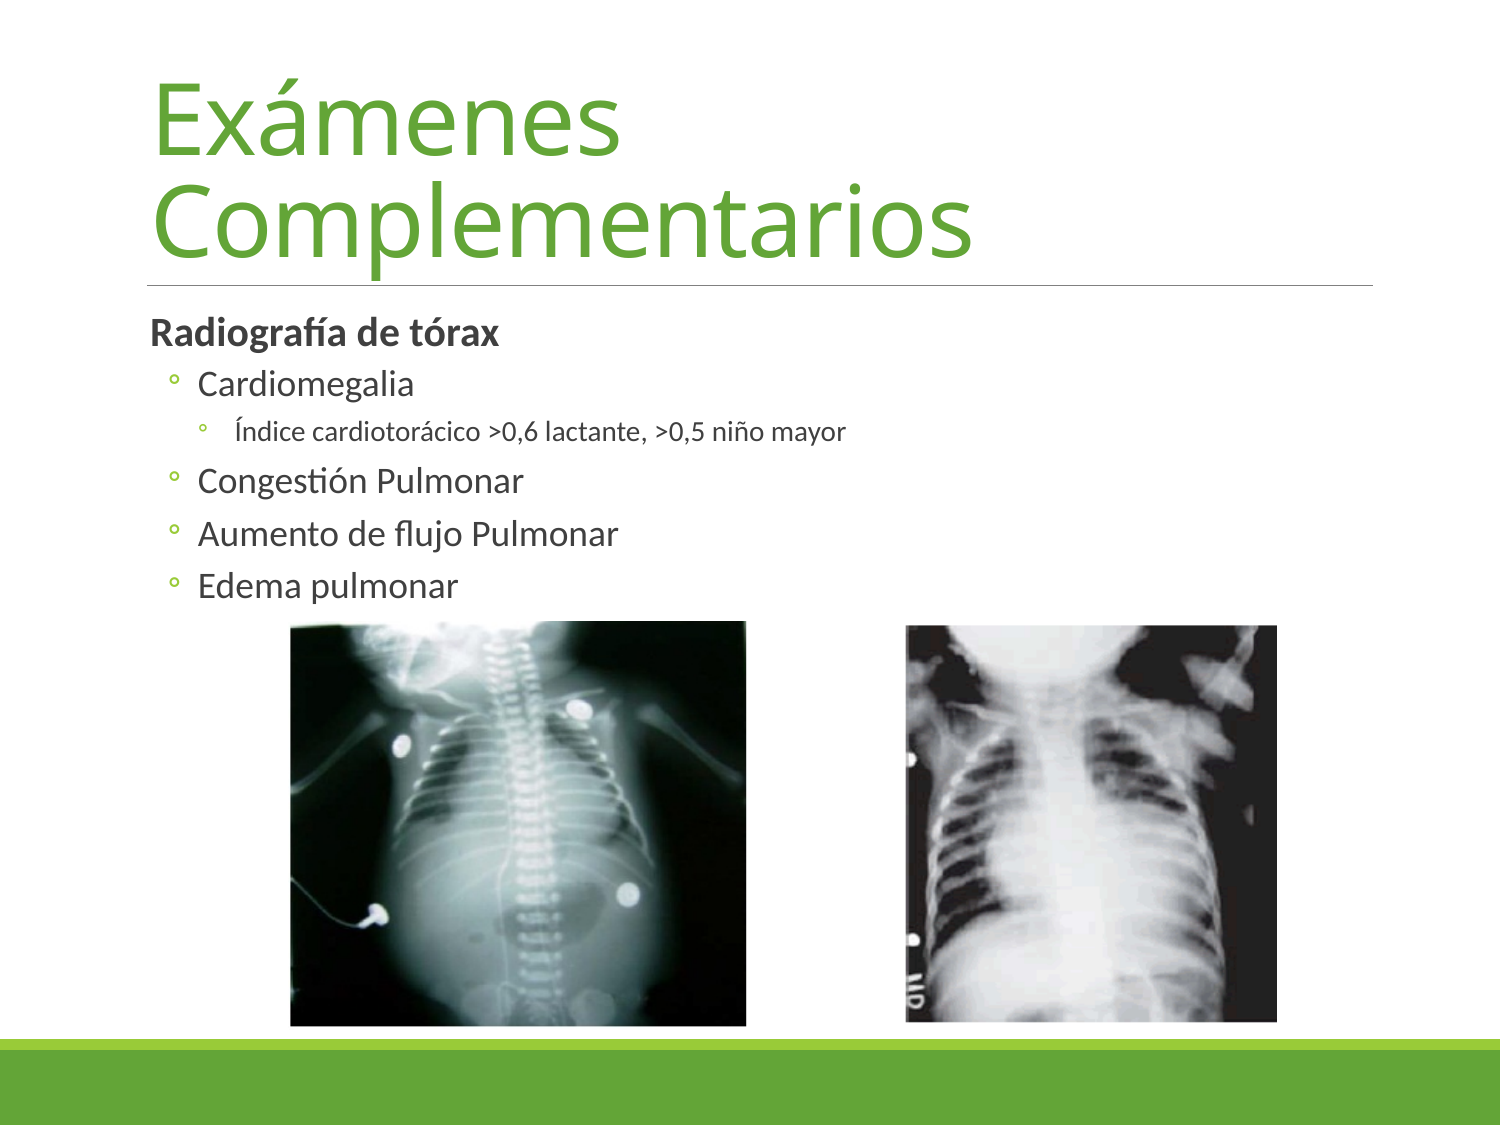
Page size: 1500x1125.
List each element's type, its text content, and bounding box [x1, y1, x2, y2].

picture [288, 621, 751, 1031]
list Radiografía de tórax Cardiomegalia Índice cardiotorácico >0,6 lactante, >0,5 niño mayor Congestión Pulmonar Aumento de flujo Pulmonar Edema pulmonar [135, 302, 1373, 963]
title Exámenes Complementarios [135, 47, 1373, 285]
picture [902, 621, 1278, 1024]
